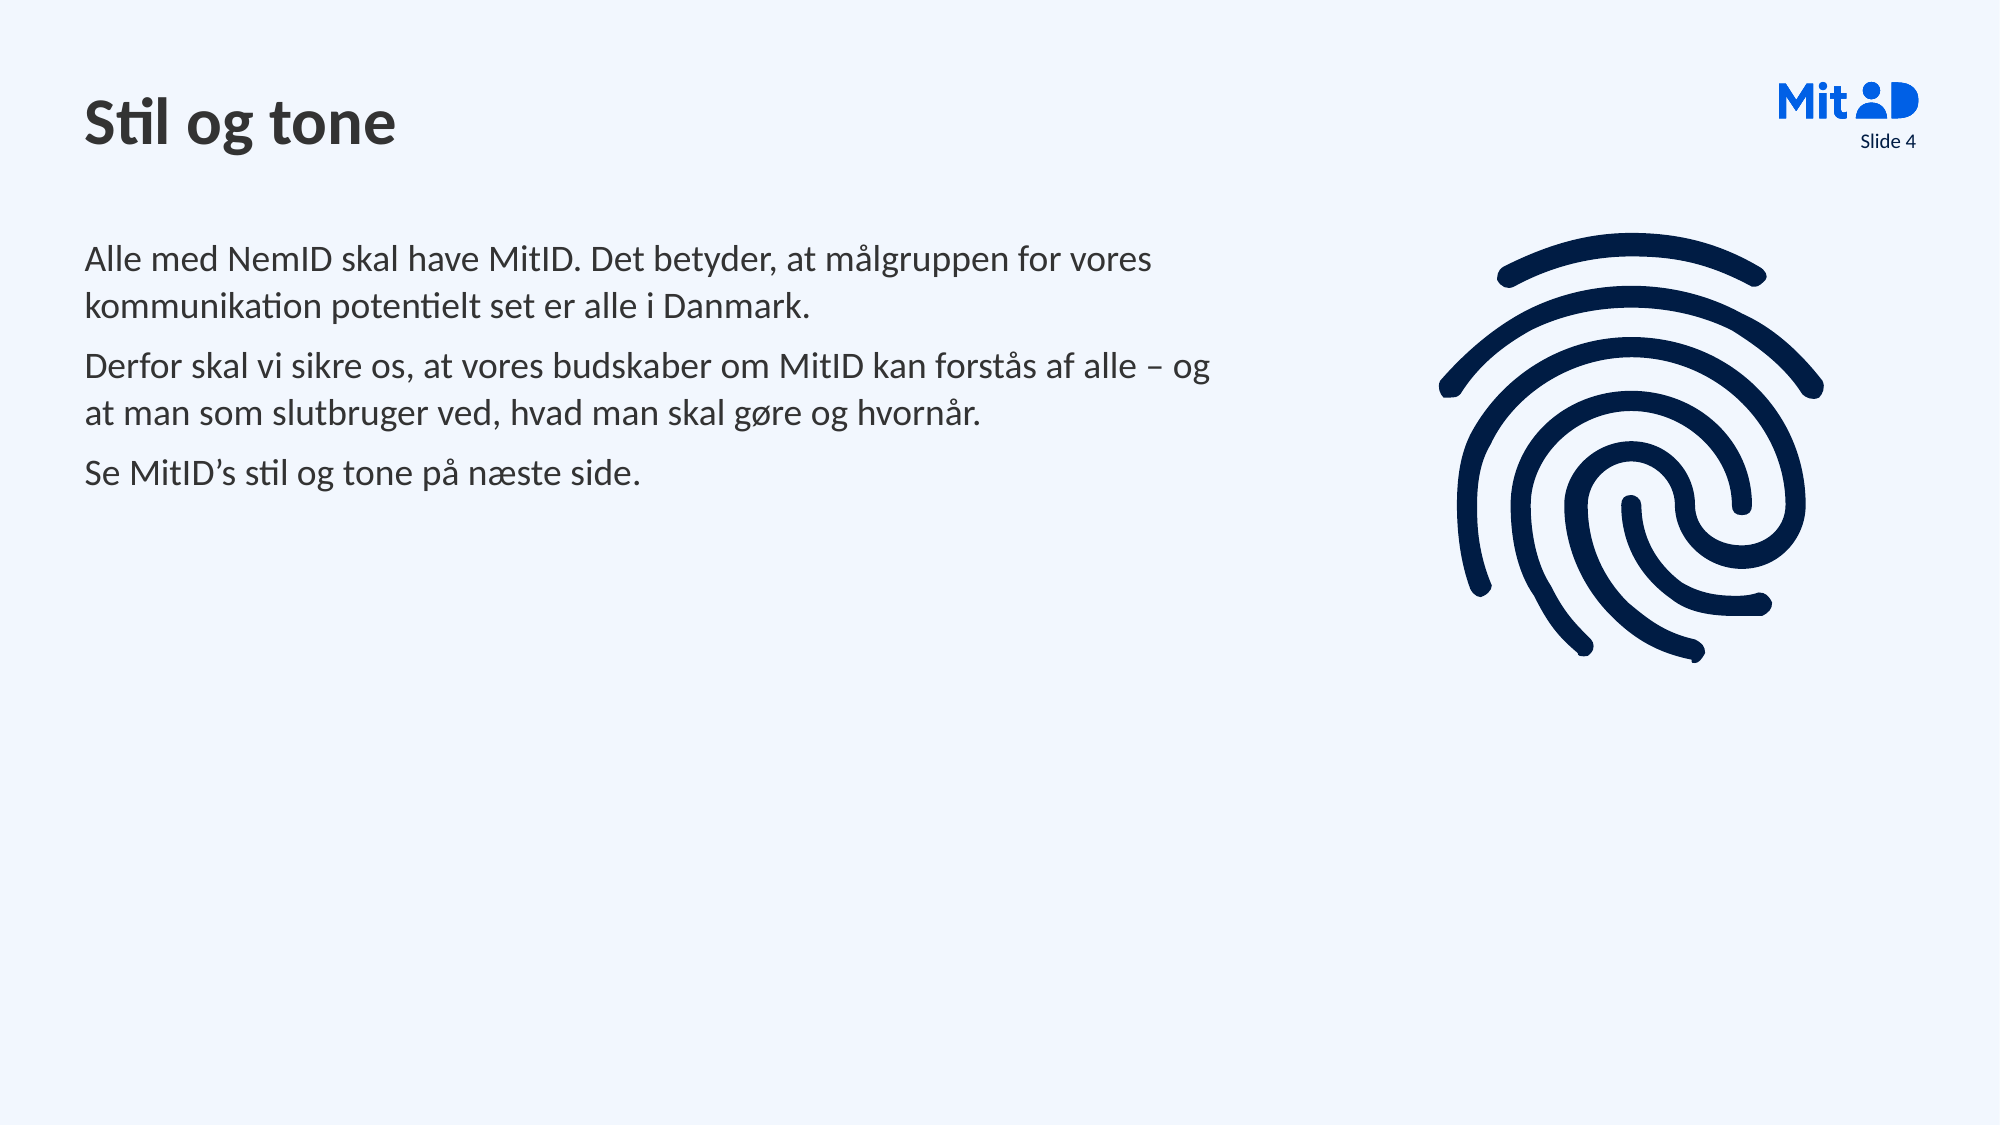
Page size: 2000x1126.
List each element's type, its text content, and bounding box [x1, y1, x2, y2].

text_box [1456, 337, 1806, 664]
slide_number Slide 4 [1721, 122, 1917, 159]
title Stil og tone [84, 78, 1721, 160]
list Alle med NemID skal have MitID. Det betyder, at målgruppen for vores kommunikation potentielt set er alle i Danmark. Derfor skal vi sikre os, at vores budskaber om MitID kan forstås af alle – og at man som slutbruger ved, hvad man skal gøre og hvornår. Se MitID’s stil og tone på næste side. [84, 231, 1248, 1047]
text_box [1497, 232, 1767, 288]
text_box [1438, 285, 1824, 399]
